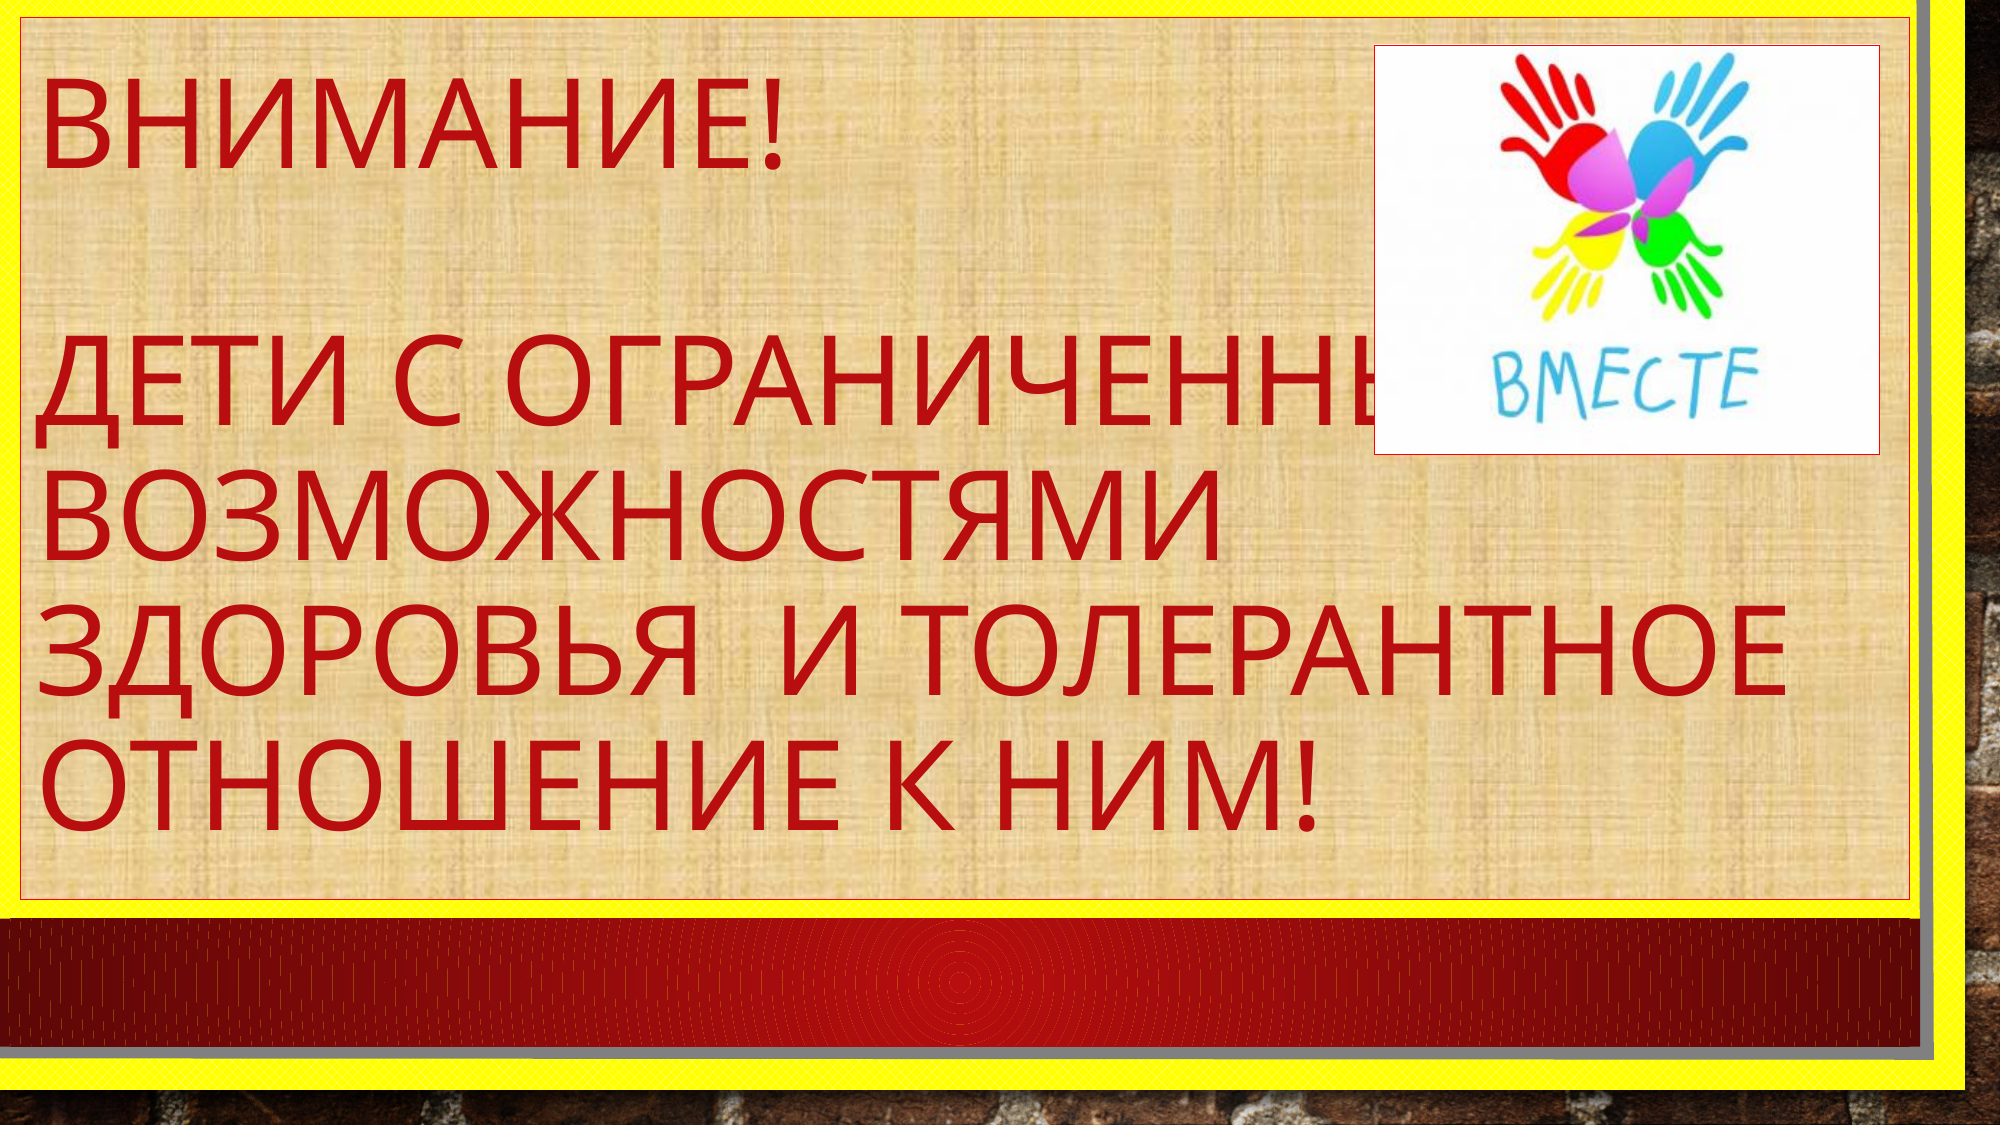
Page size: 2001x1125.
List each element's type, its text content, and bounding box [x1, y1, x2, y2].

title Внимание! Дети с ограниченными возможностями здоровья и толерантное отношение к ним! [20, 17, 1910, 900]
picture [0, 0, 2000, 1125]
picture [1374, 44, 1881, 456]
